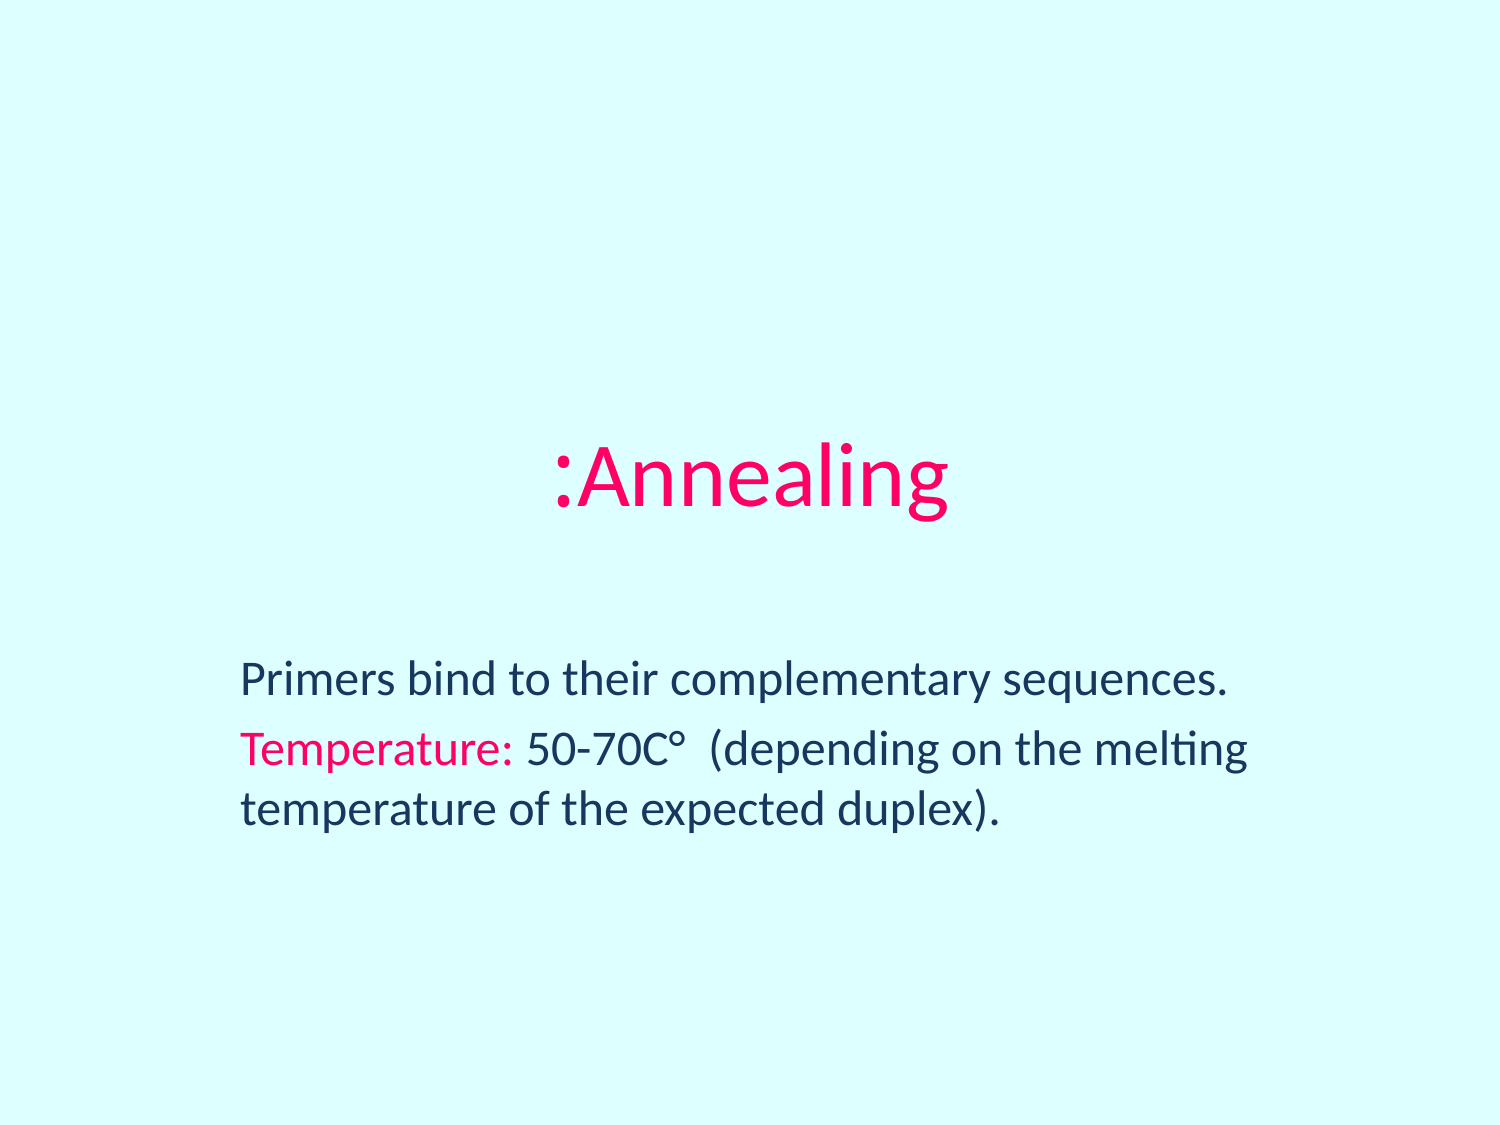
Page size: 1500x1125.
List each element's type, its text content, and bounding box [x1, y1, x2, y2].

subtitle Primers bind to their complementary sequences. Temperature: 50-70C° (depending on the melting temperature of the expected duplex). [225, 637, 1275, 925]
title Annealing: [112, 349, 1388, 591]
